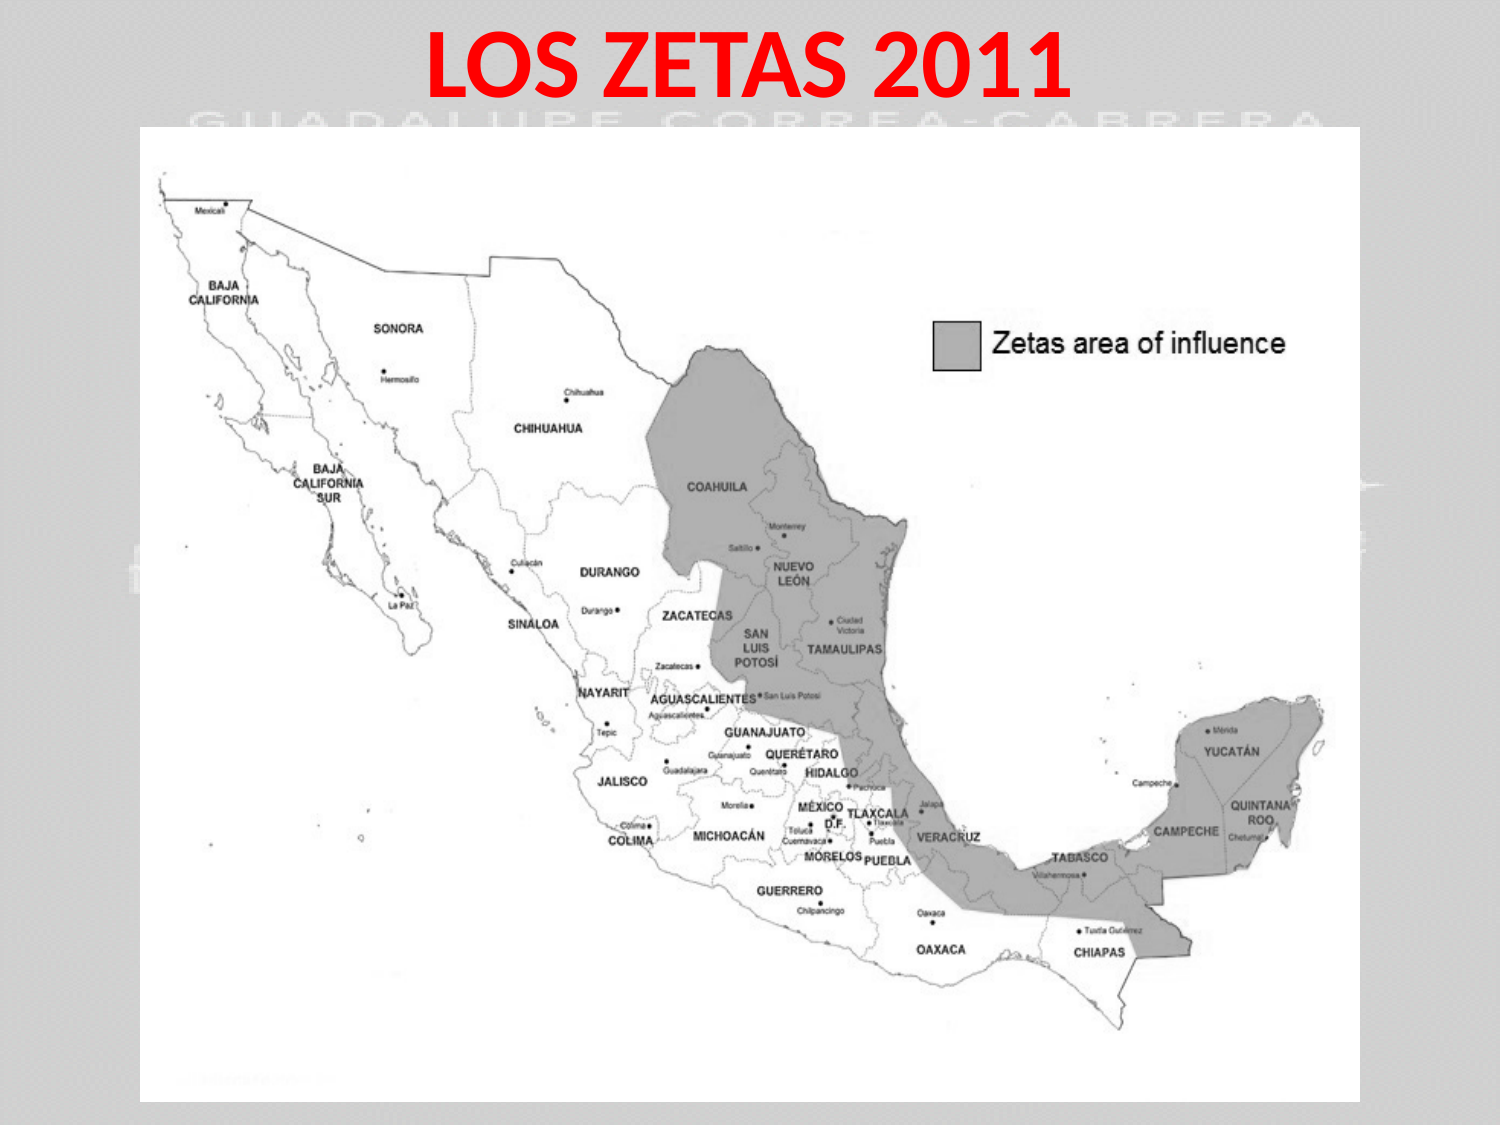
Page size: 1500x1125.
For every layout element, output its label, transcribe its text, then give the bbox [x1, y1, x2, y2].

picture [140, 127, 1360, 1102]
text_box LOS ZETAS 2011 [410, 13, 1090, 125]
